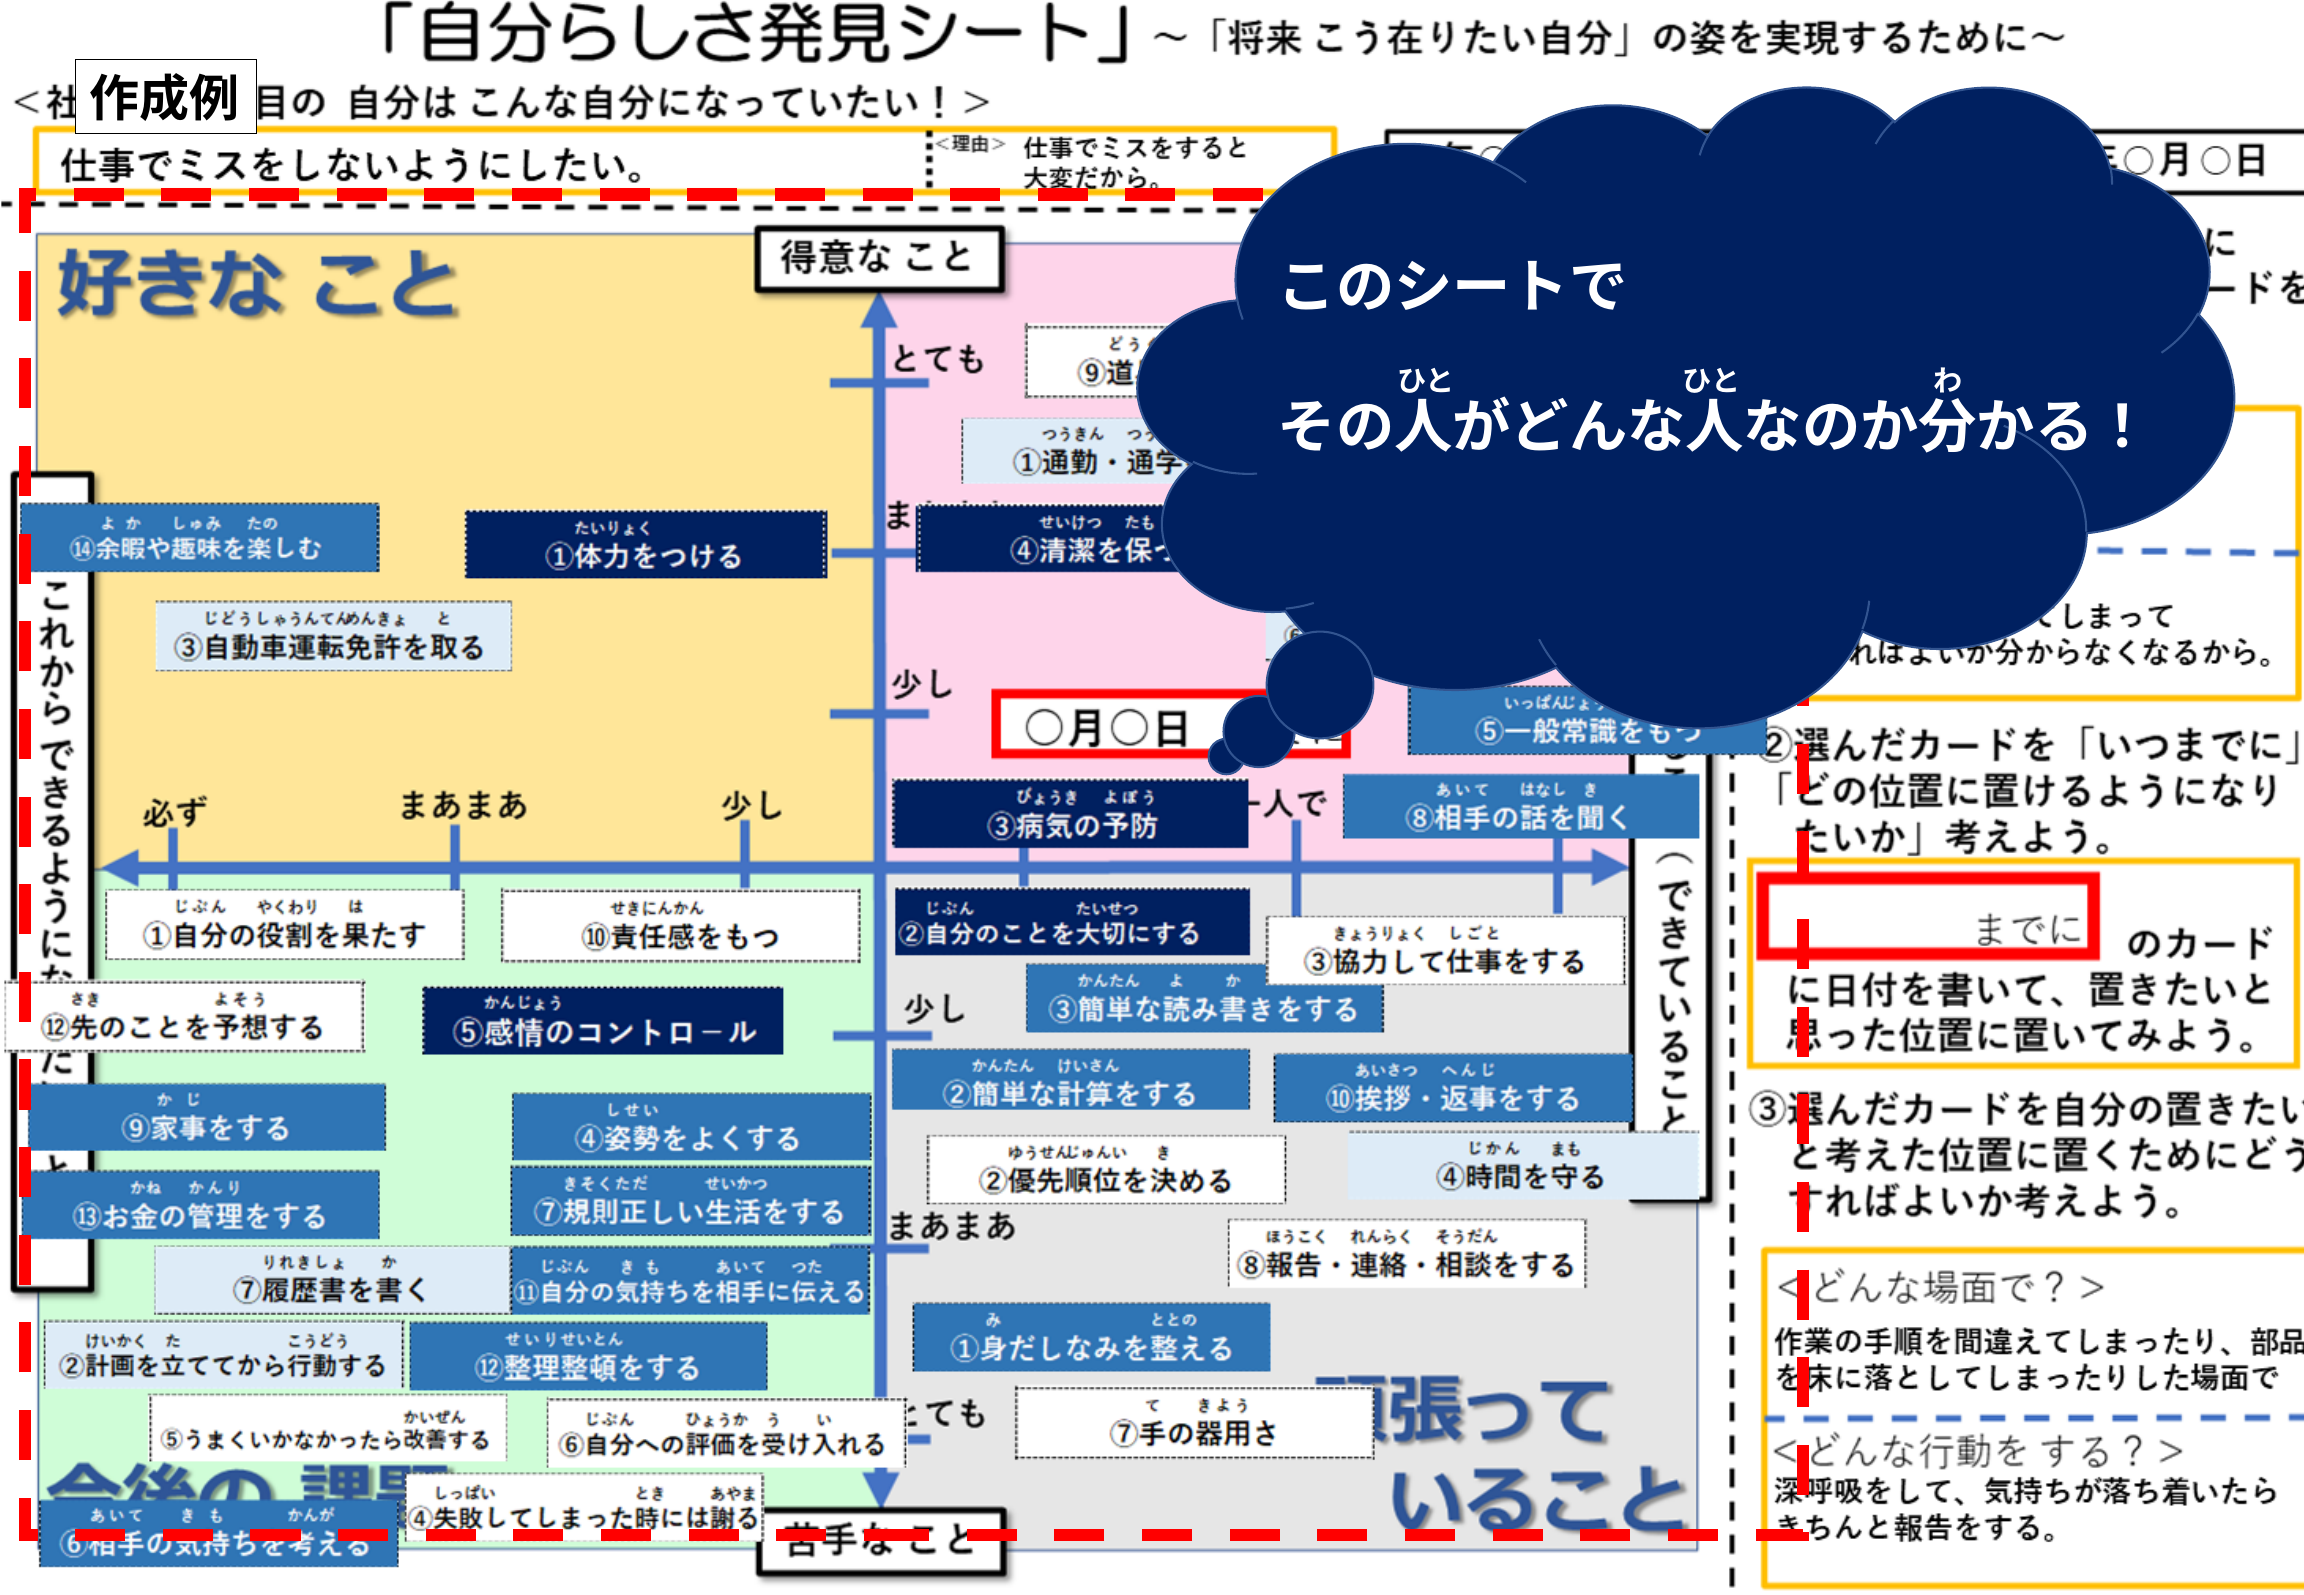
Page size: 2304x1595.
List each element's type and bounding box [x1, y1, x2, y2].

text_box [1138, 85, 2253, 727]
picture [0, 0, 2304, 1595]
